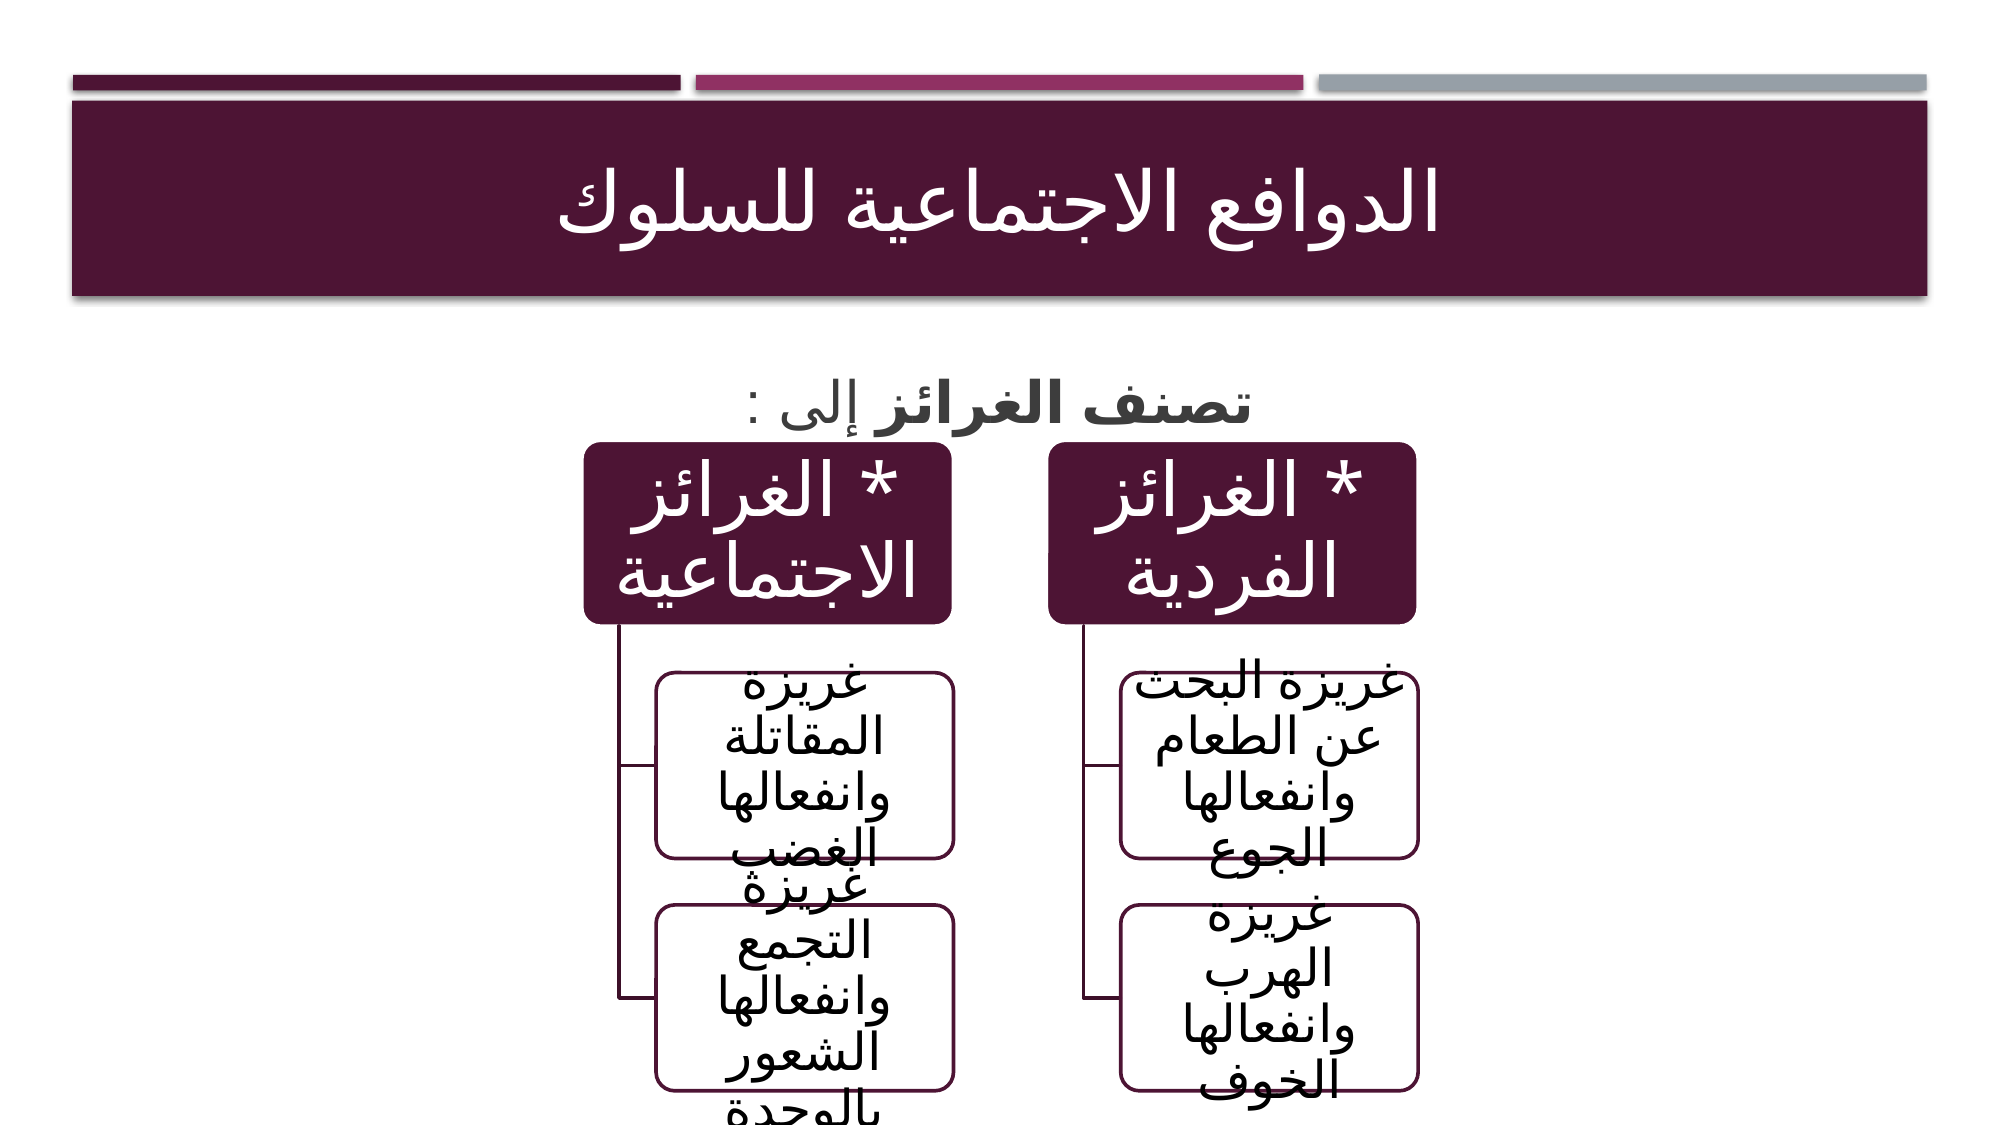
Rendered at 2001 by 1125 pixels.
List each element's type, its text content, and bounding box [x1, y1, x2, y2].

title الدوافع الاجتماعية للسلوك [95, 115, 1905, 282]
list تصنف الغرائز إلى : [95, 357, 1905, 962]
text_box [457, 439, 1542, 1092]
